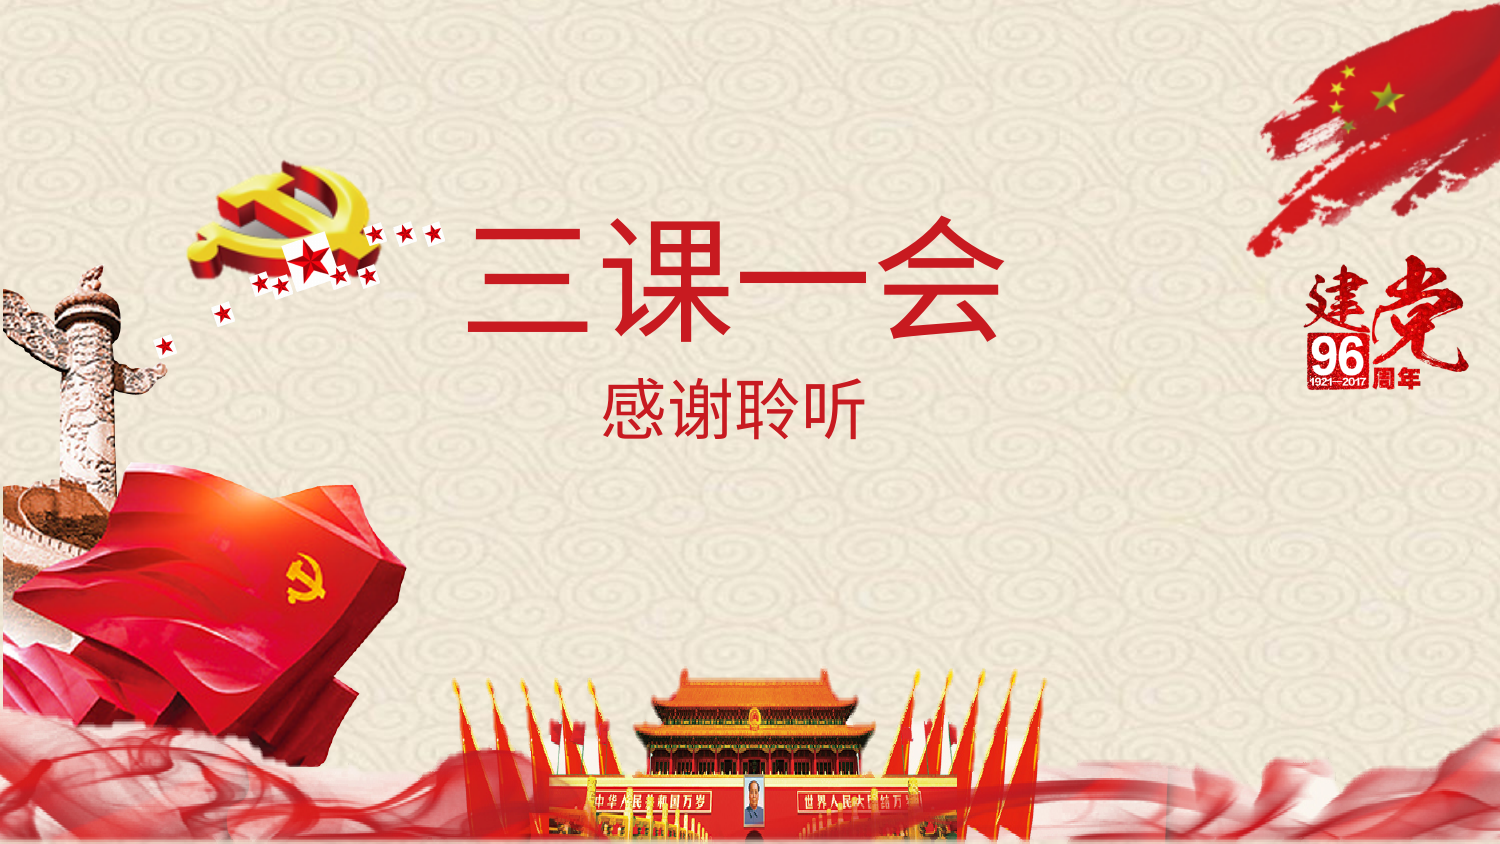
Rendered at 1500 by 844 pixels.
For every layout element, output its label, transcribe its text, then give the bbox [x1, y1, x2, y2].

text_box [140, 141, 449, 310]
picture [0, 0, 1500, 844]
text_box 三课一会 [444, 186, 1105, 367]
text_box 感谢聆听 [586, 360, 883, 455]
